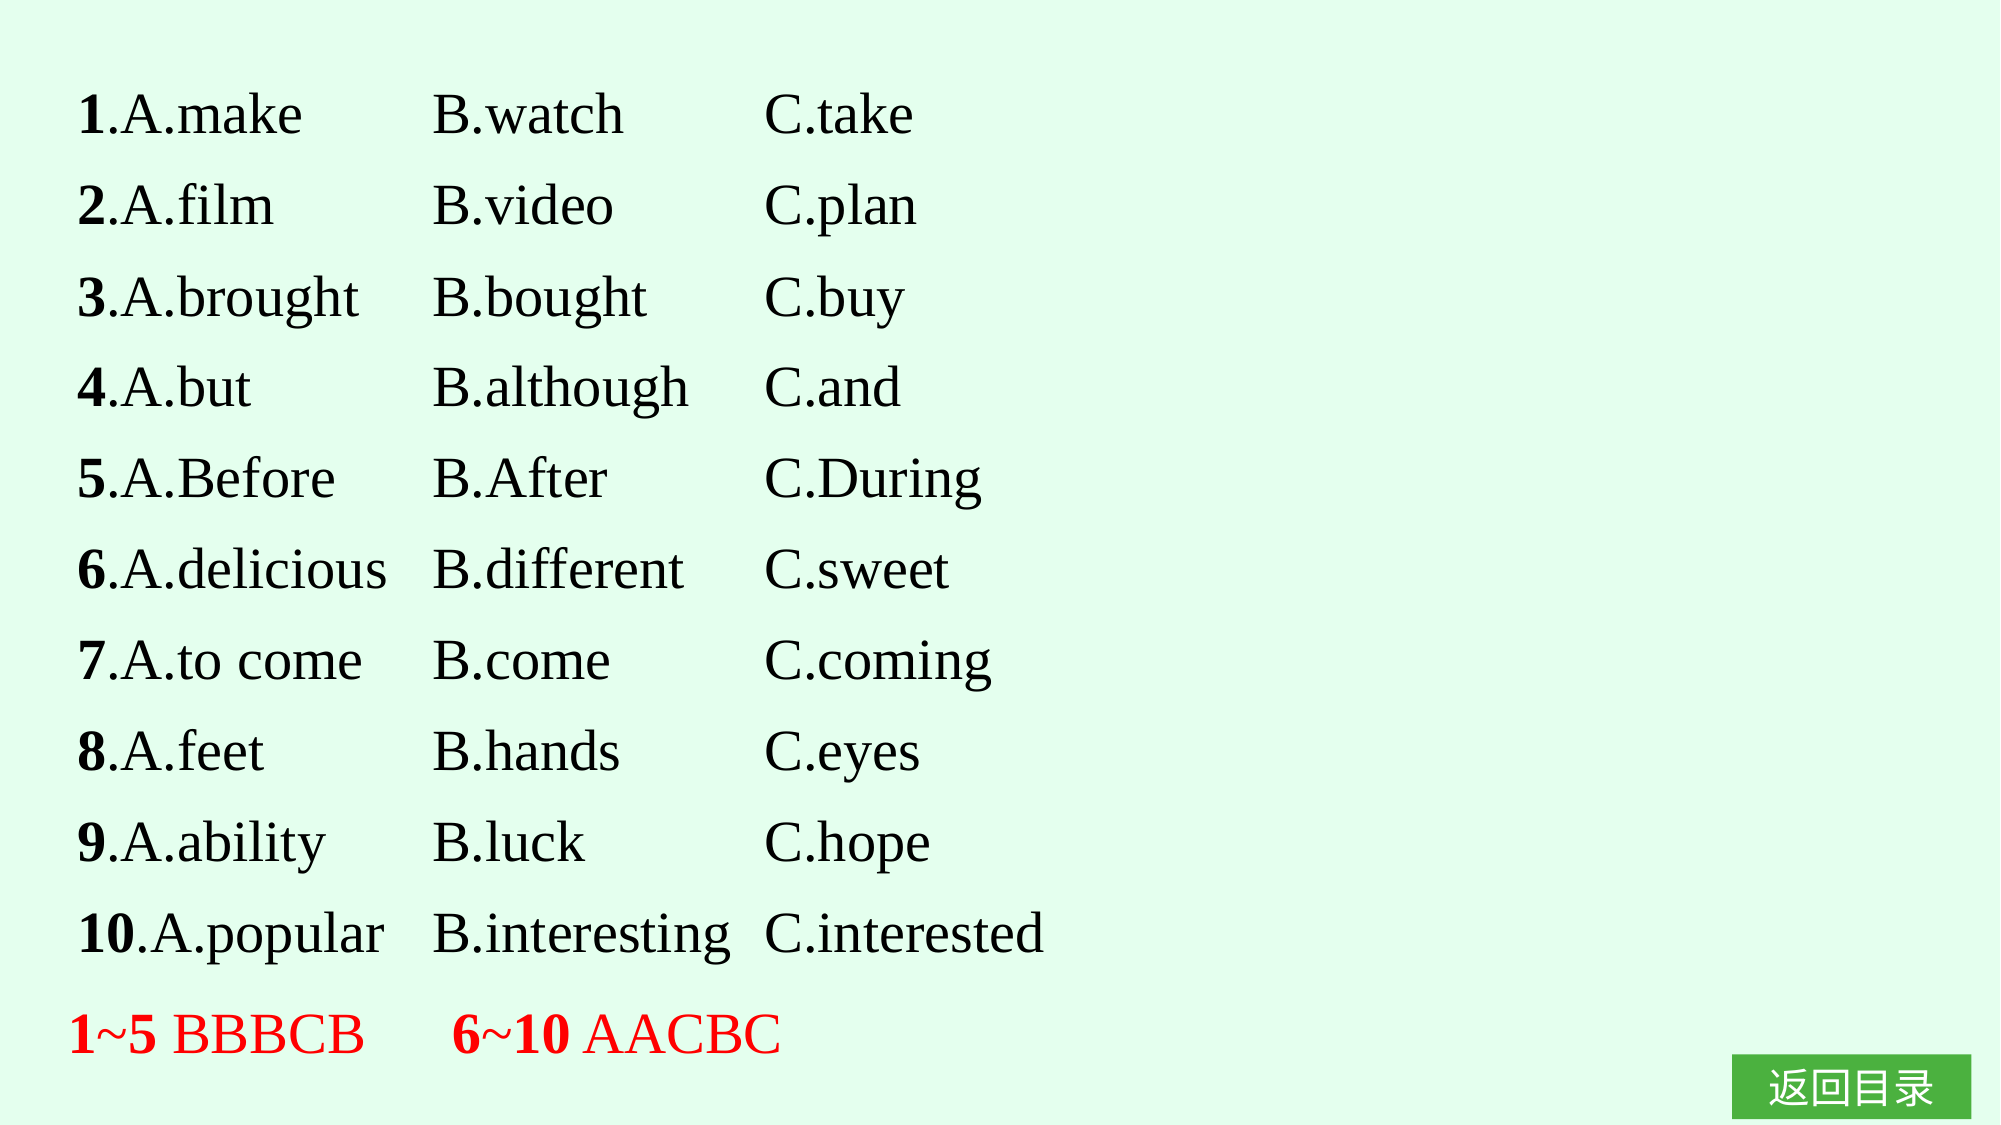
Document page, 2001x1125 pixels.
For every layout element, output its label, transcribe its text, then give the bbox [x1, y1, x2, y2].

text_box 1.A.make B.watch C.take 2.A.film B.video C.plan 3.A.brought B.bought C.buy 4.A.but B.although C.and 5.A.Before B.After C.During 6.A.delicious B.different C.sweet 7.A.to come B.come C.coming 8.A.feet B.hands C.eyes 9.A.ability B.luck C.hope 10.A.popular B.interesting C.interested [62, 47, 1938, 972]
text_box 1~5 BBBCB 6~10 AACBC [52, 966, 812, 1073]
